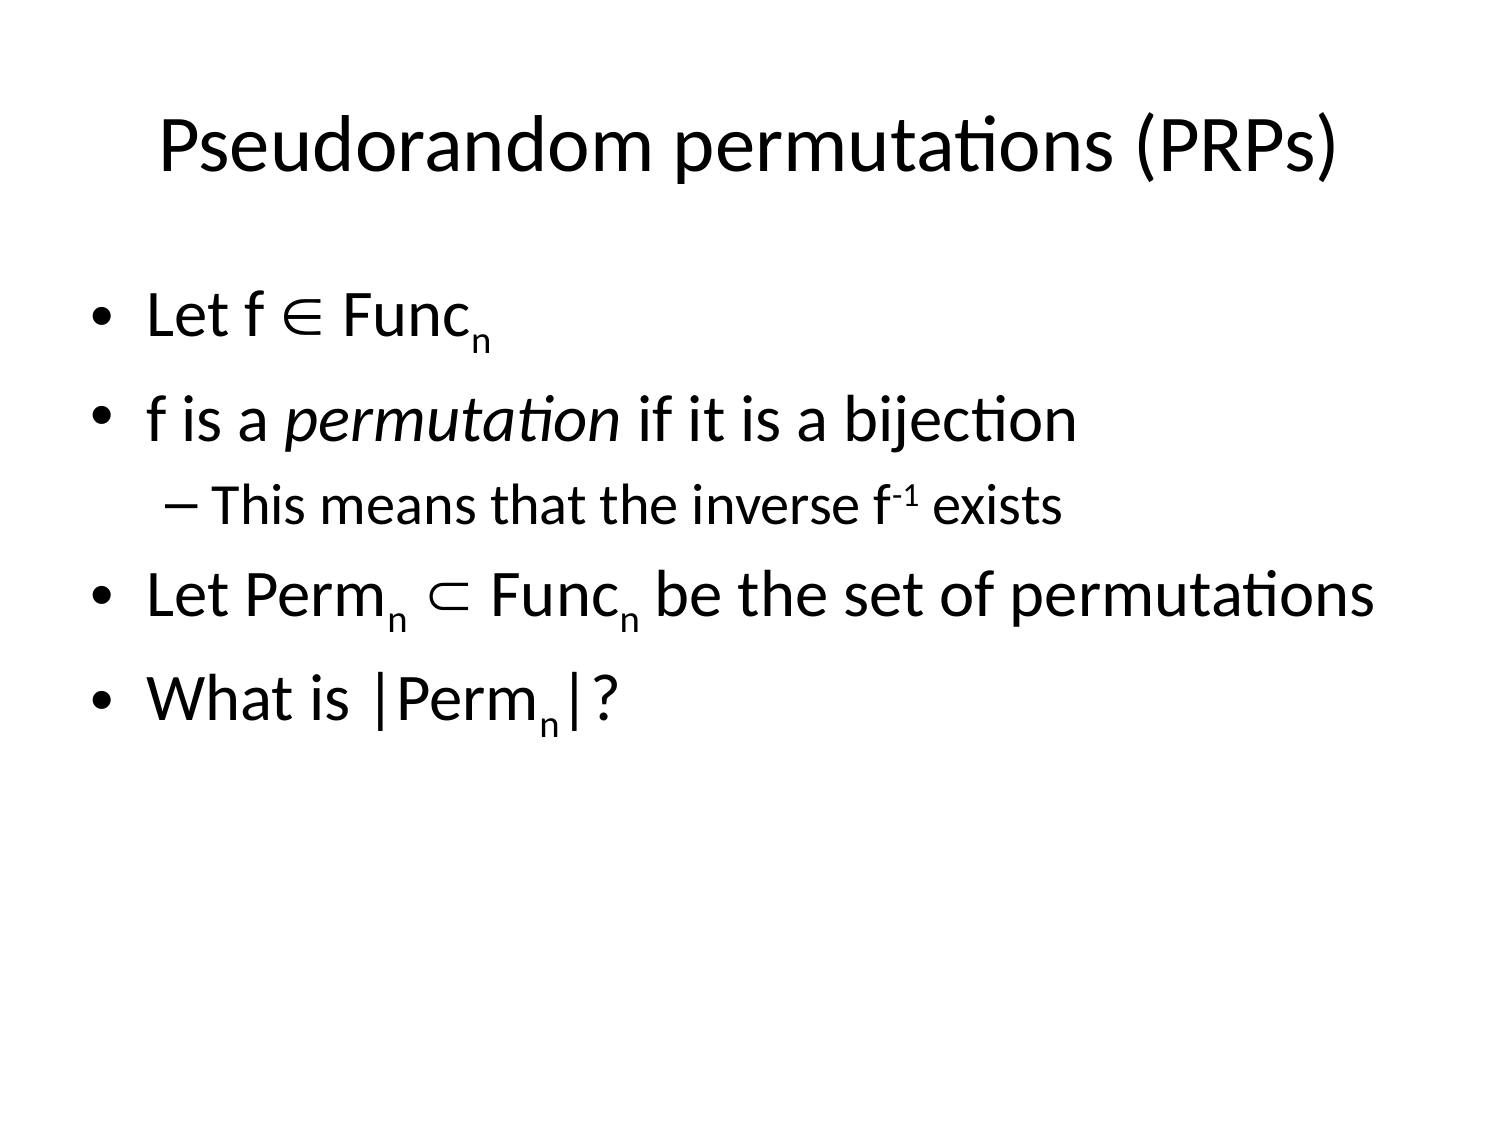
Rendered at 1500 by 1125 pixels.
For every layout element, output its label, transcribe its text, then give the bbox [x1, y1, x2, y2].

title Pseudorandom permutations (PRPs) [75, 45, 1425, 233]
list Let f  Funcn f is a permutation if it is a bijection This means that the inverse f-1 exists Let Permn  Funcn be the set of permutations What is |Permn|? [75, 262, 1425, 1005]
